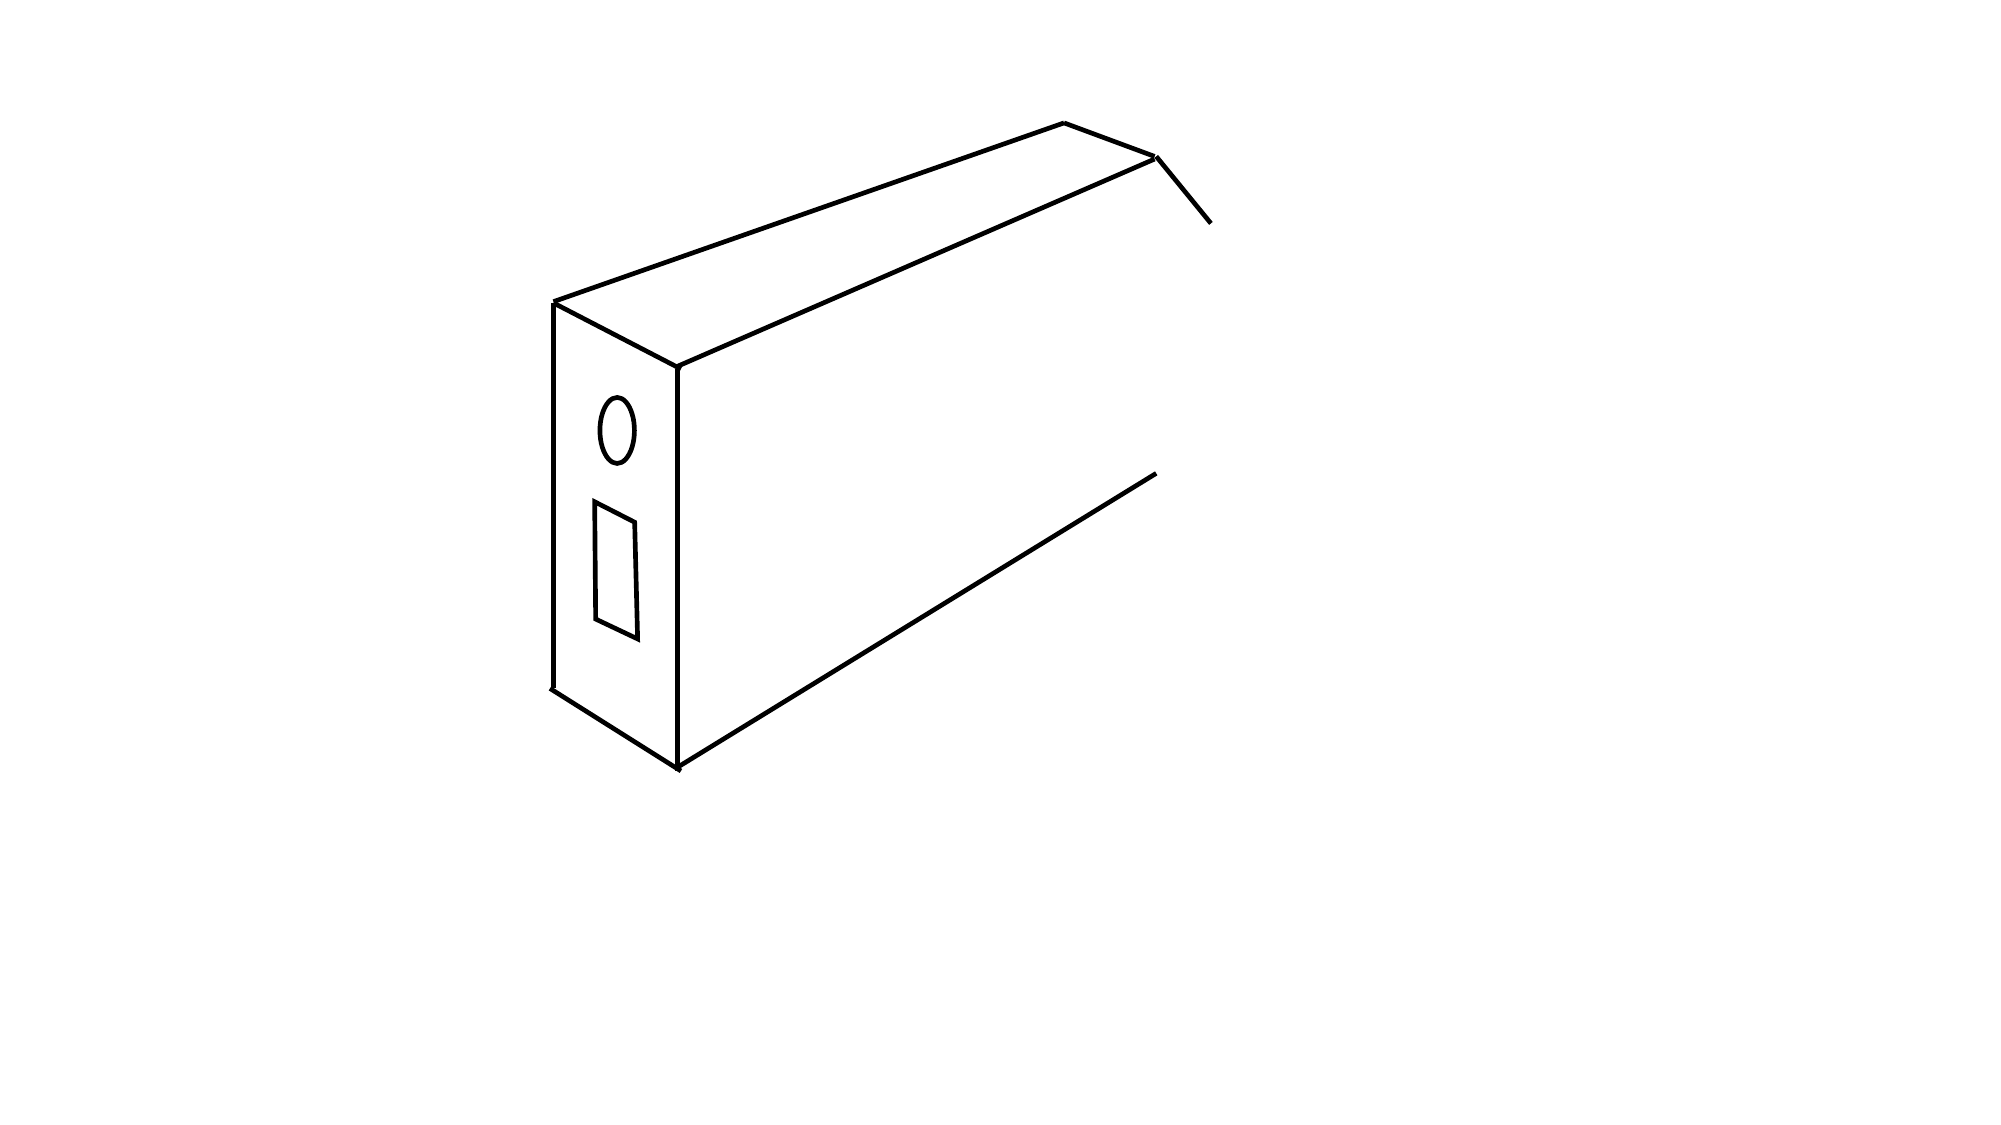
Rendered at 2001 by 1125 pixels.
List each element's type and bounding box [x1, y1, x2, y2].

text_box [1156, 156, 1211, 224]
text_box [677, 473, 1157, 768]
text_box [593, 500, 639, 641]
text_box [553, 122, 1065, 302]
text_box [554, 302, 681, 369]
text_box [677, 159, 1155, 367]
text_box [549, 688, 681, 771]
text_box [598, 396, 636, 465]
text_box [1064, 122, 1155, 157]
